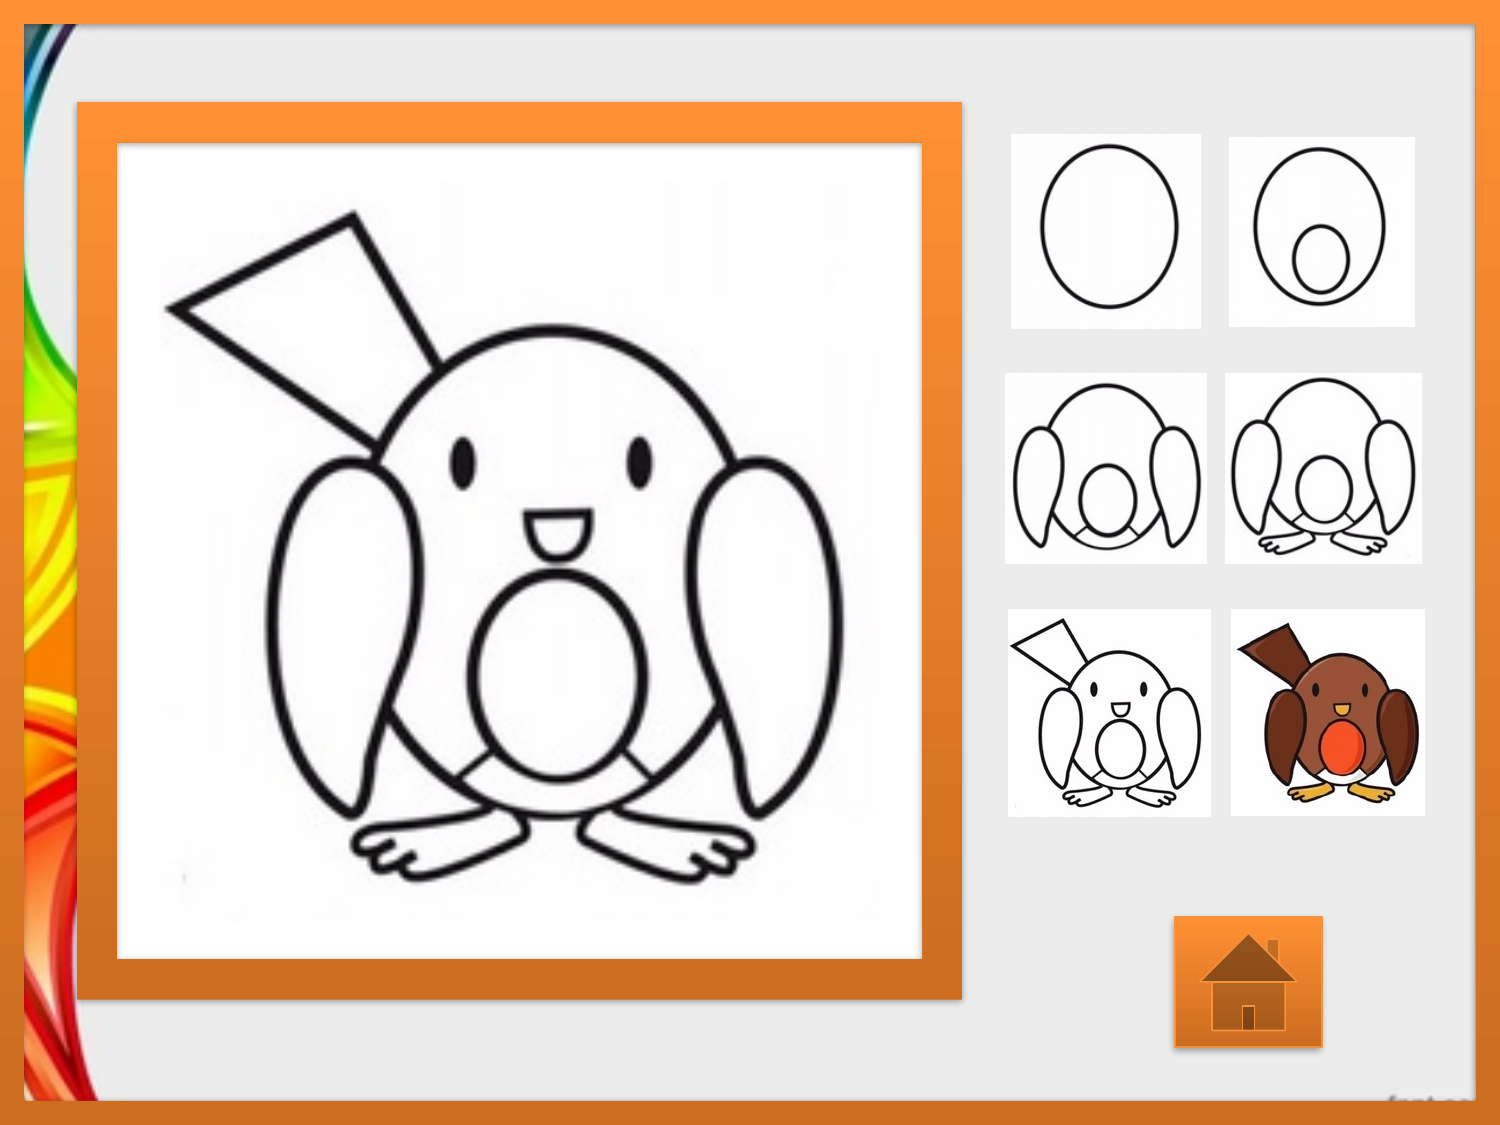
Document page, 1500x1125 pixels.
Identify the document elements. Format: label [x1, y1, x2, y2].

text_box [122, 151, 917, 957]
text_box [1174, 916, 1323, 1048]
text_box [76, 101, 963, 1000]
picture [24, 24, 1475, 1100]
